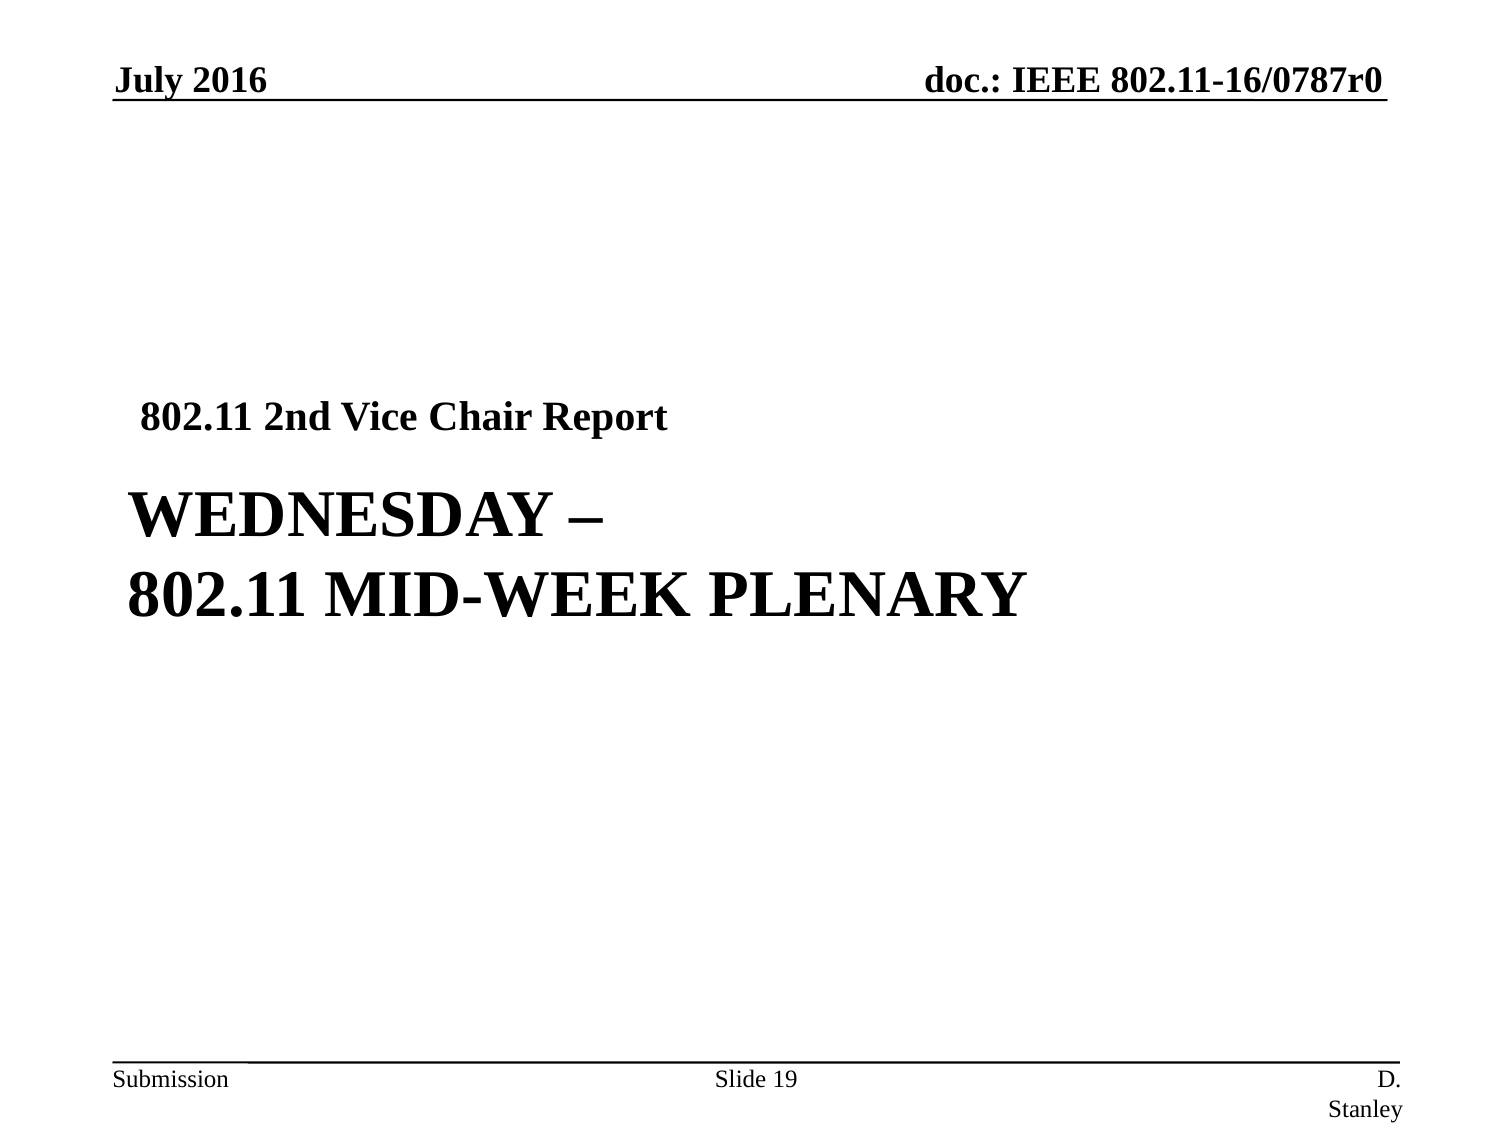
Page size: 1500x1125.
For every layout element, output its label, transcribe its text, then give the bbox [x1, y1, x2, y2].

list 802.11 2nd Vice Chair Report [124, 199, 1401, 447]
footer D. Stanley, HP Enterprise [1324, 1061, 1402, 1093]
slide_number Slide 19 [712, 1061, 800, 1093]
title Wednesday – 802.11 Mid-Week Plenary [112, 462, 1388, 687]
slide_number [114, 54, 388, 101]
